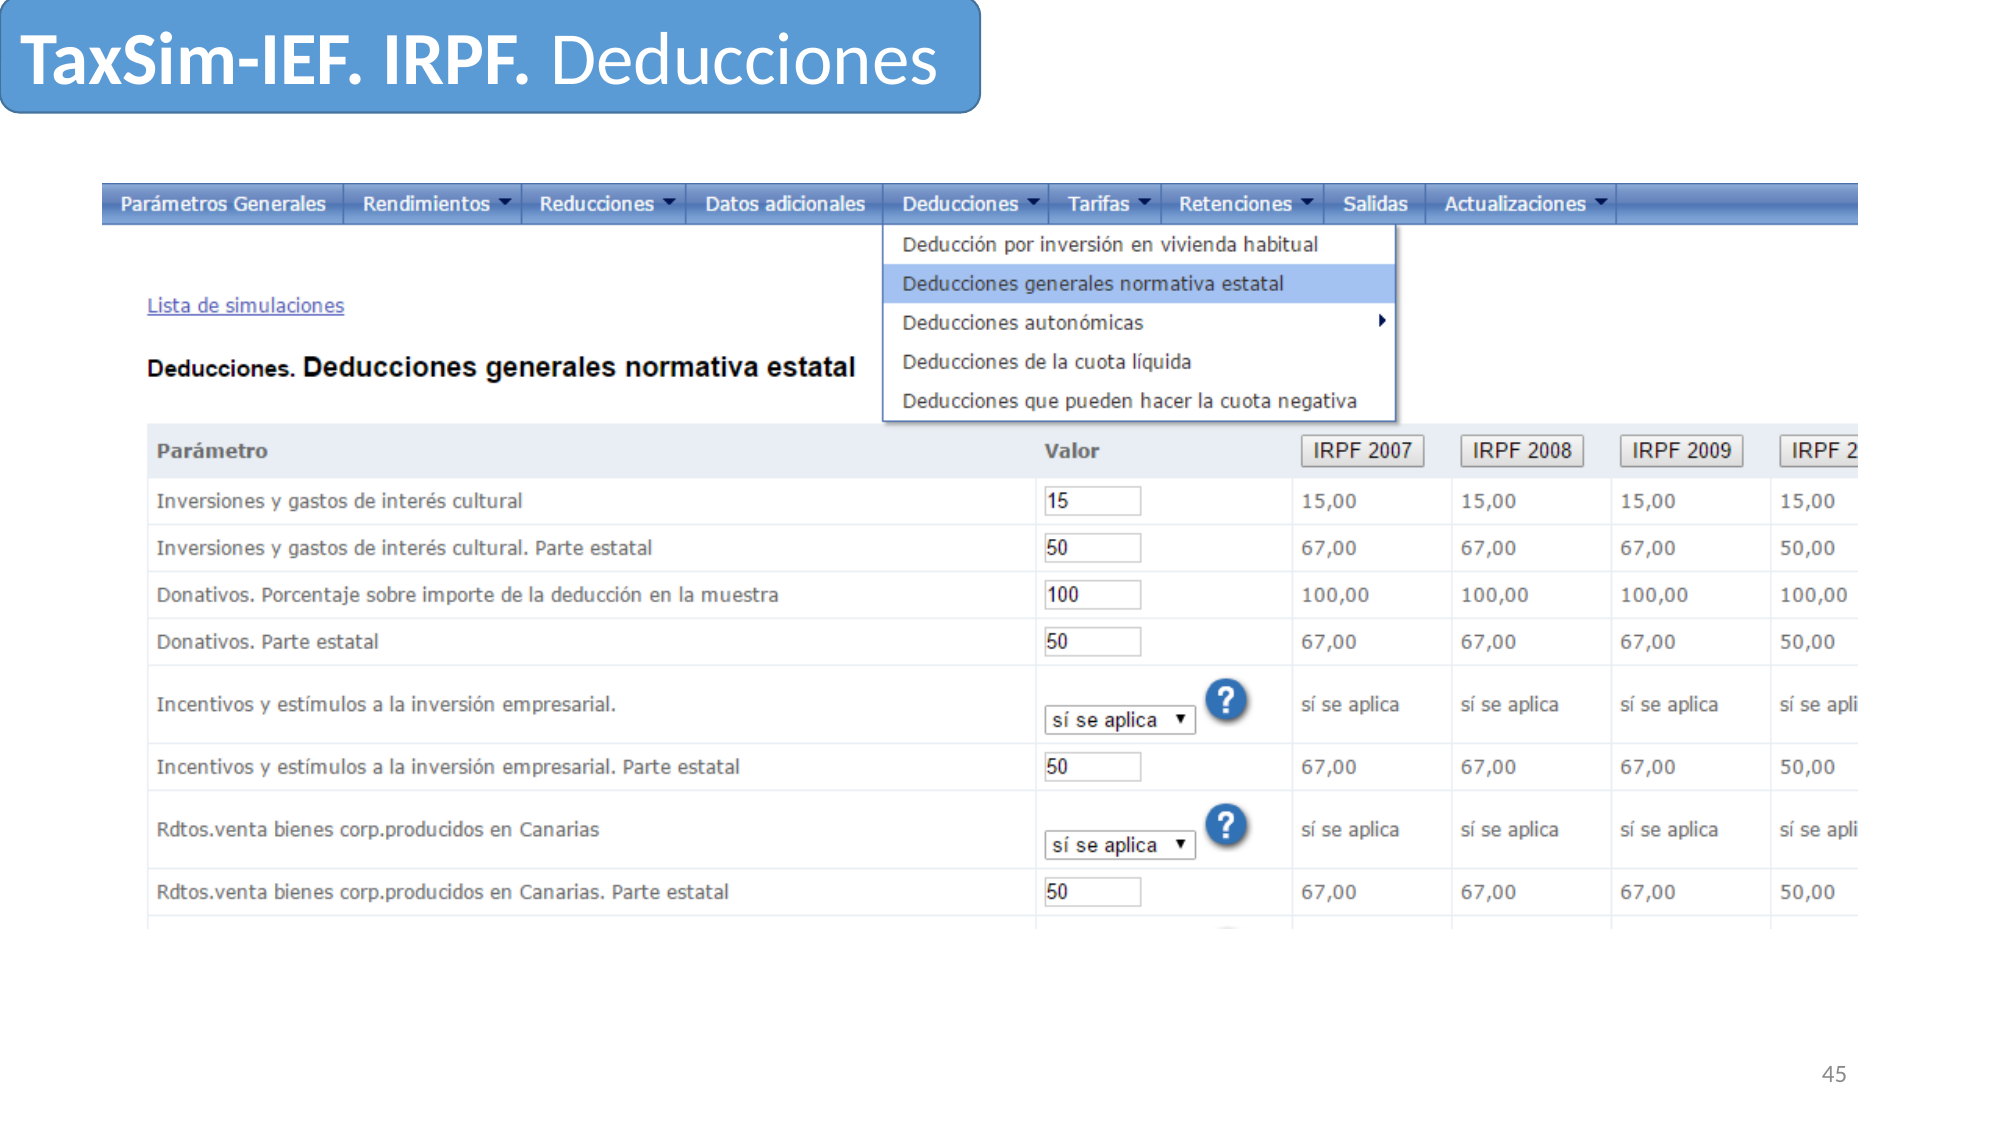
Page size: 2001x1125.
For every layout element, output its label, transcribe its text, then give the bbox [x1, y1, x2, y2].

slide_number 45 [1412, 1042, 1863, 1103]
text_box TaxSim-IEF. IRPF. Deducciones [0, 0, 982, 114]
picture [102, 183, 1858, 929]
